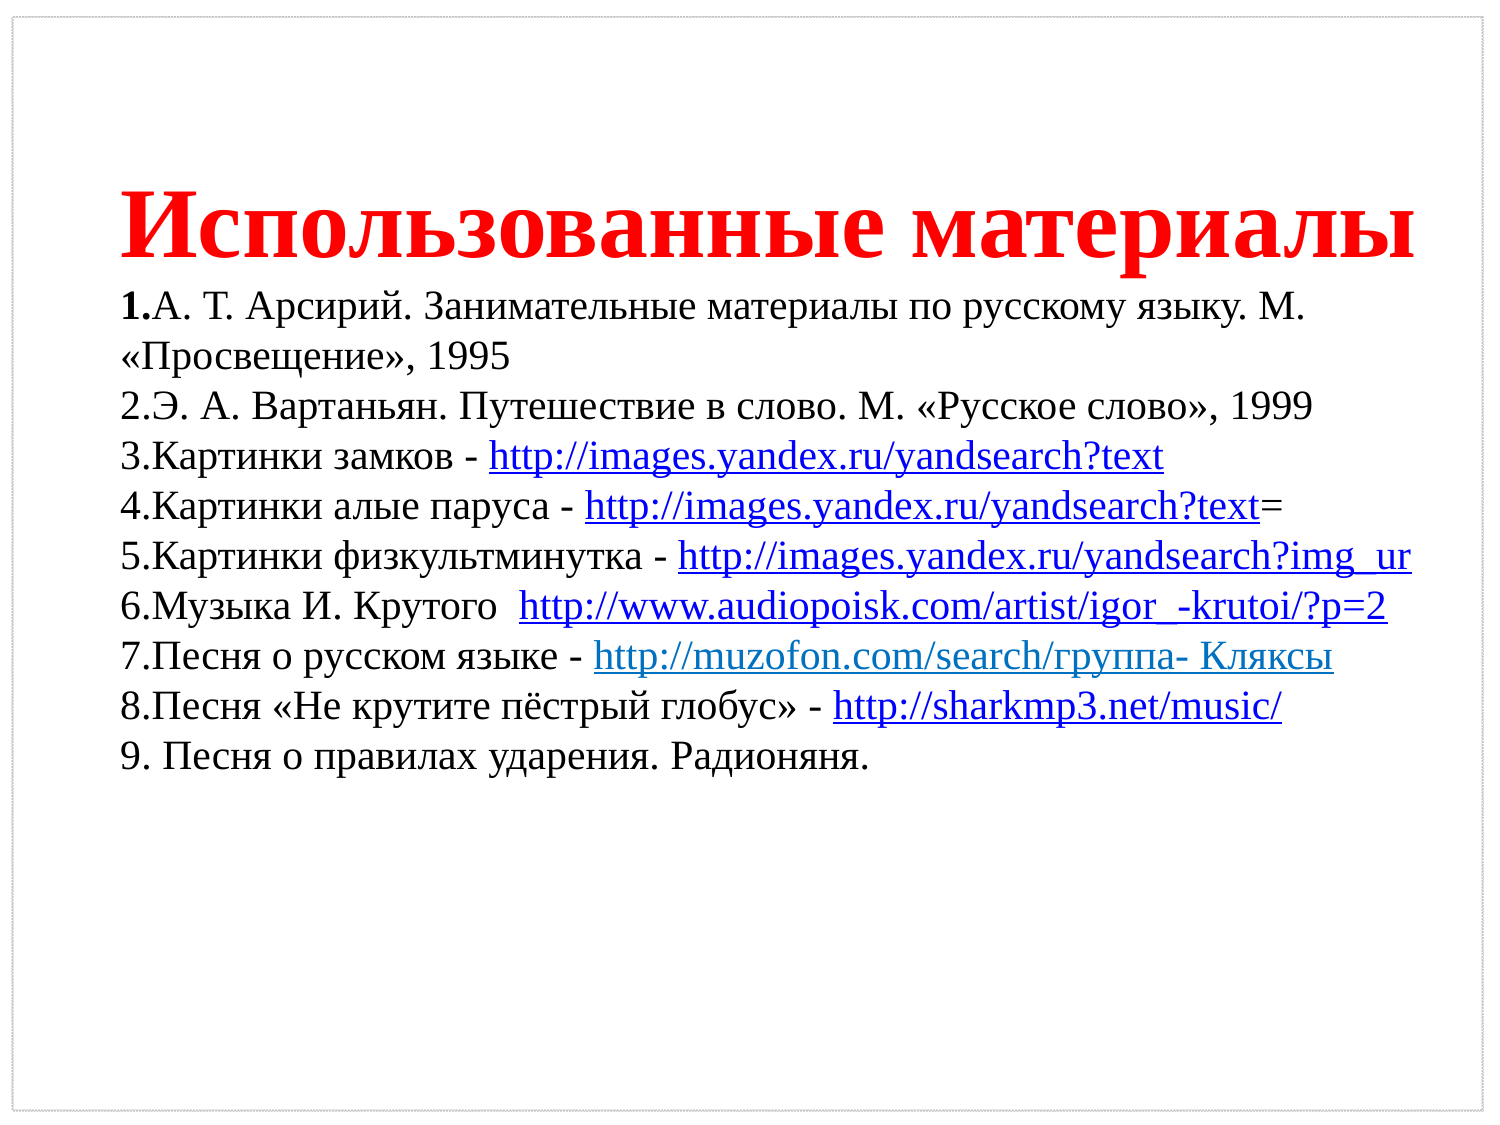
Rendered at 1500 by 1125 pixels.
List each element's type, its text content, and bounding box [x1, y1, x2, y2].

text_box Использованные материалы 1.А. Т. Арсирий. Занимательные материалы по русскому языку. М. «Просвещение», 1995 2.Э. А. Вартаньян. Путешествие в слово. М. «Русское слово», 1999 3.Картинки замков - http://images.yandex.ru/yandsearch?text 4.Картинки алые паруса - http://images.yandex.ru/yandsearch?text= 5.Картинки физкультминутка - http://images.yandex.ru/yandsearch?img_ur 6.Музыка И. Крутого http://www.audiopoisk.com/artist/igor_-krutoi/?p=2 7.Песня о русском языке - http://muzofon.com/search/группа- Кляксы 8.Песня «Не крутите пёстрый глобус» - http://sharkmp3.net/music/ 9. Песня о правилах ударения. Радионяня. [105, 105, 1434, 886]
